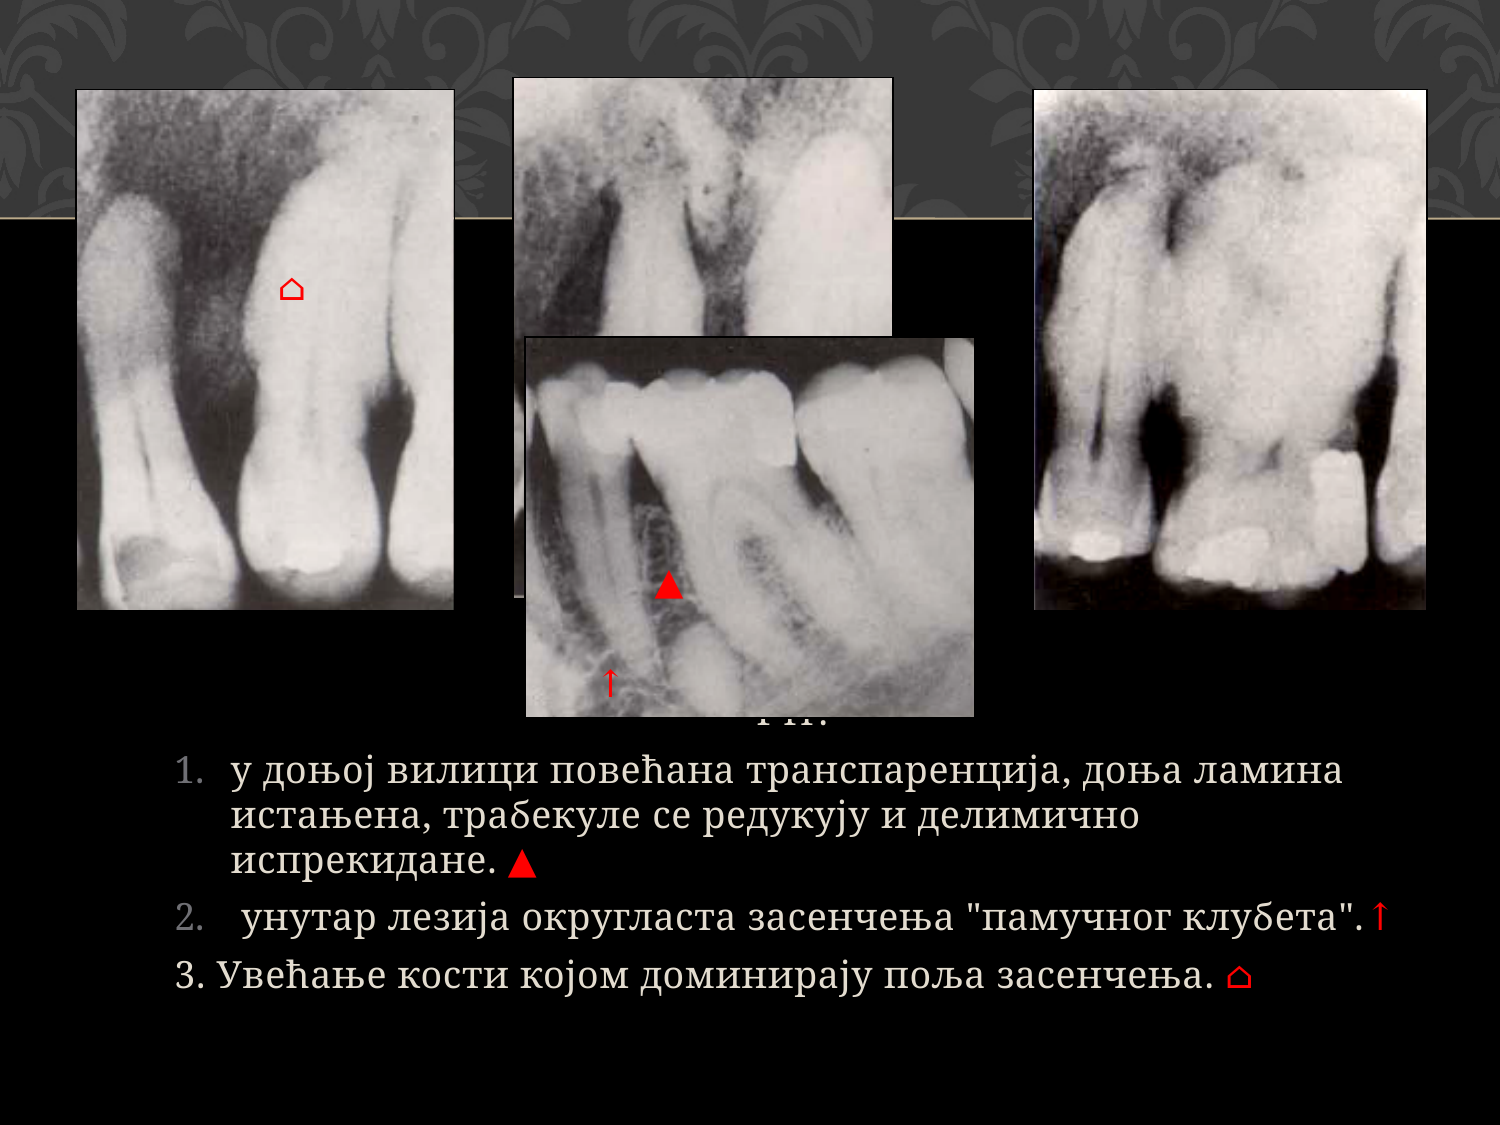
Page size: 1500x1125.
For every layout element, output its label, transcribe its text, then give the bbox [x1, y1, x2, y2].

picture [513, 77, 975, 718]
picture [76, 89, 454, 611]
picture [1033, 89, 1427, 611]
list Ртг. у доњој вилици повећана транспаренција, доња ламина истањена, трабекуле се редукују и делимично испрекидане. ▲ унутар лезија округласта засенчења "памучног клубета".↑ 3. Увећање кости којом доминирају поља засенчења. ⌂ [159, 680, 1425, 1005]
